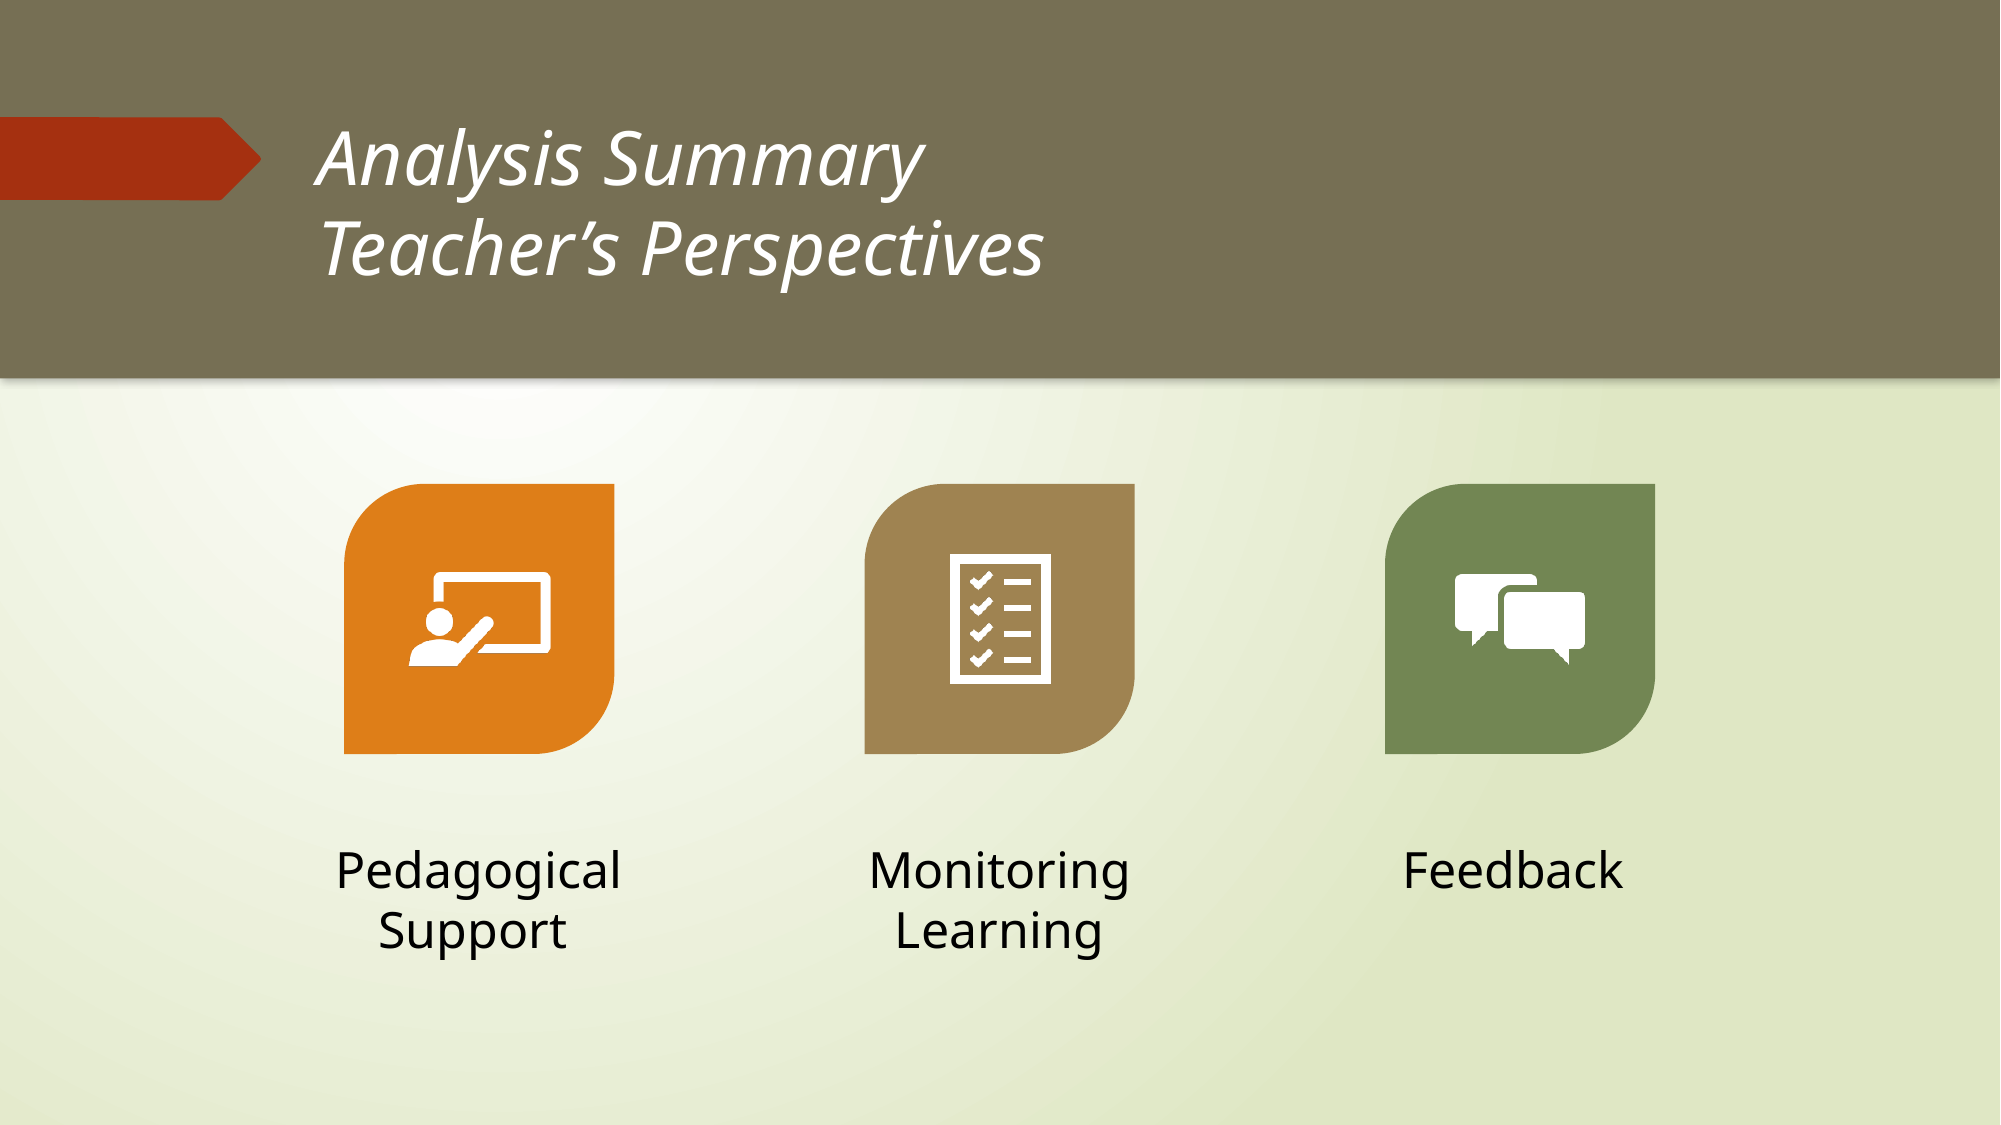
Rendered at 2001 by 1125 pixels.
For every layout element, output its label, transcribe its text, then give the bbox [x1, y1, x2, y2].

text_box [0, 117, 262, 201]
text_box [0, 390, 2000, 1125]
text_box [0, 0, 2000, 379]
title Analysis Summary Teacher’s Perspectives [302, 102, 1842, 313]
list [157, 480, 1842, 967]
